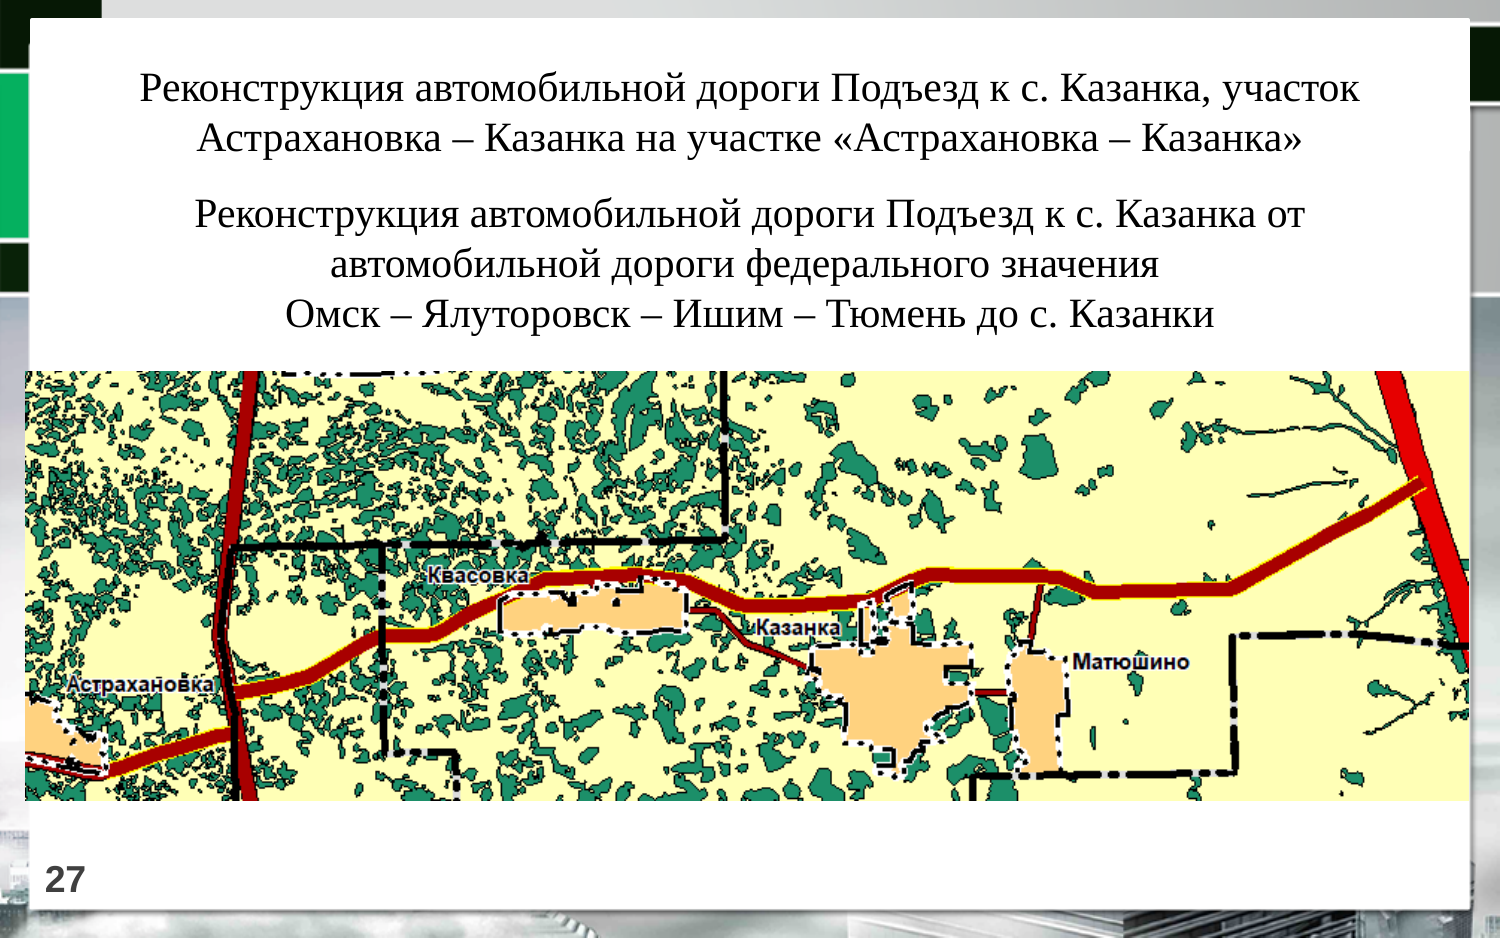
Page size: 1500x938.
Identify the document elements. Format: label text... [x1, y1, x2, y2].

picture [0, 0, 1500, 938]
text_box [30, 18, 1470, 152]
text_box Реконструкция автомобильной дороги Подъезд к с. Казанка, участок Астрахановка – Казанка на участке «Астрахановка – Казанка» Реконструкция автомобильной дороги Подъезд к с. Казанка от автомобильной дороги федерального значения Омск – Ялуторовск – Ишим – Тюмень до с. Казанки [99, 42, 1401, 344]
text_box 27 [30, 847, 102, 908]
